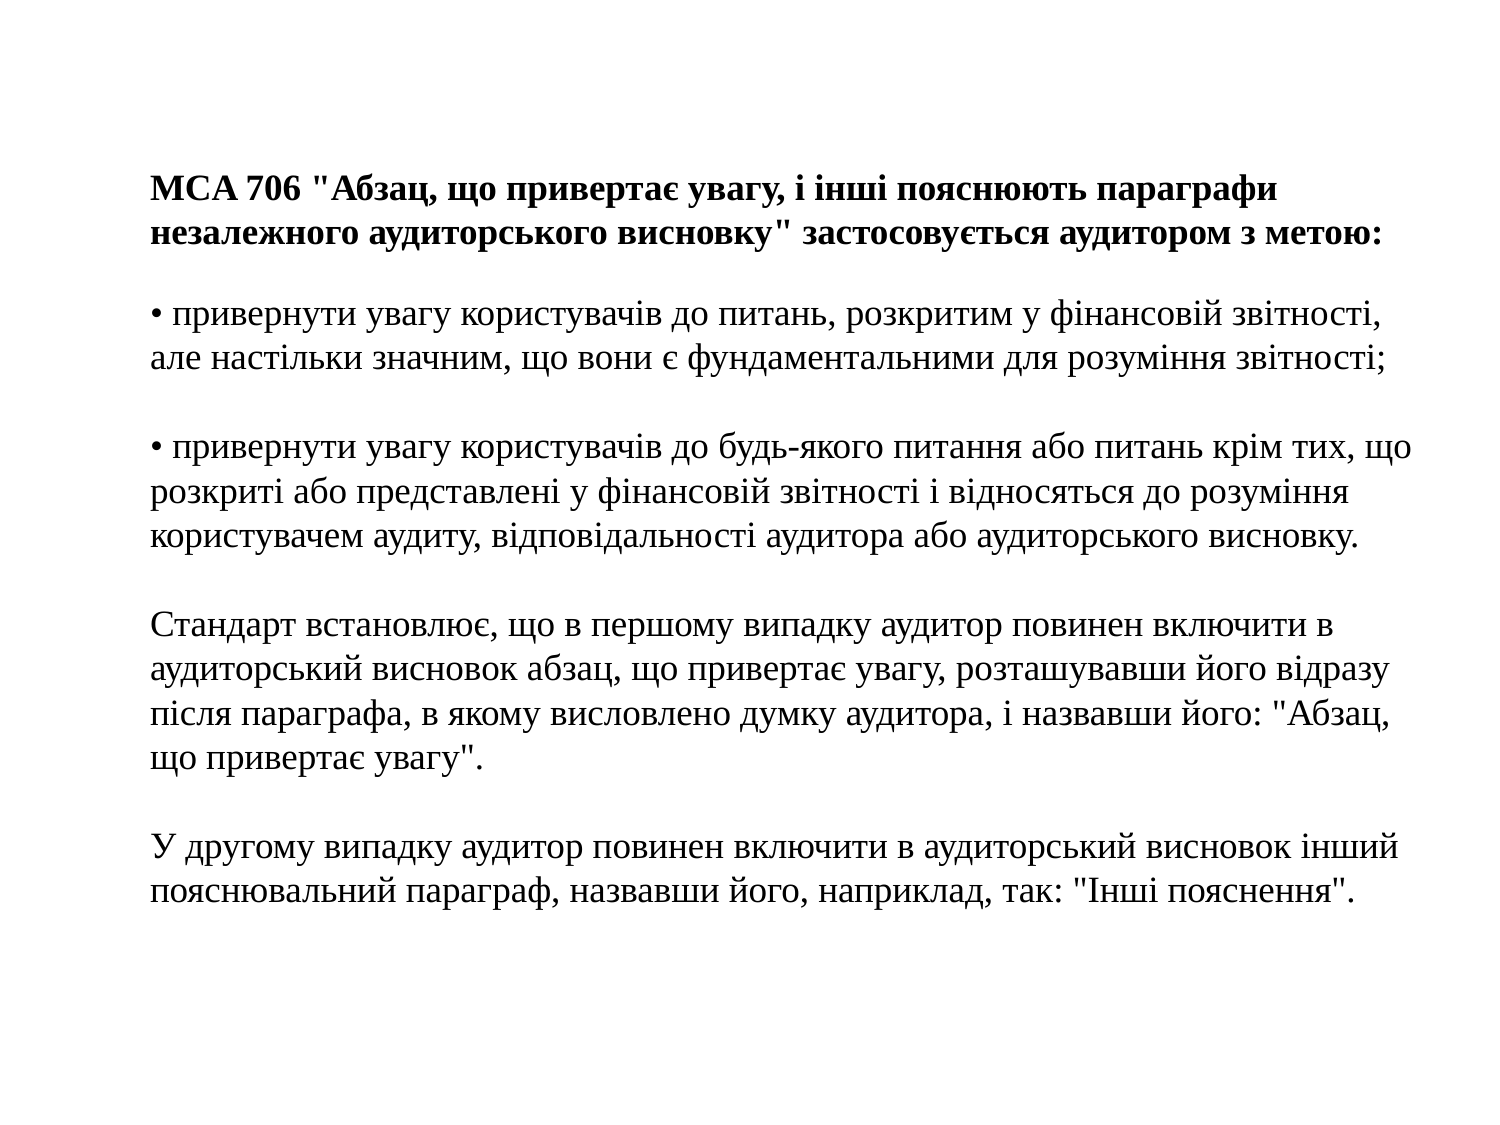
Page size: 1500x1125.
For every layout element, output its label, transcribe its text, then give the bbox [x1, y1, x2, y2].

title MCA 706 "Абзац, що привертає увагу, і інші пояснюють параграфи незалежного аудиторського висновку" застосовується аудитором з метою: • привернути увагу користувачів до питань, розкритим у фінансовій звітності, але настільки значним, що вони є фундаментальними для розуміння звітності; • привернути увагу користувачів до будь-якого питання або питань крім тих, що розкриті або представлені у фінансовій звітності і відносяться до розуміння користувачем аудиту, відповідальності аудитора або аудиторського висновку. Стандарт встановлює, що в першому випадку аудитор повинен включити в аудиторський висновок абзац, що привертає увагу, розташувавши його відразу після параграфа, в якому висловлено думку аудитора, і назвавши його: "Абзац, що привертає увагу". У другому випадку аудитор повинен включити в аудиторський висновок інший пояснювальний параграф, назвавши його, наприклад, так: "Інші пояснення". [150, 102, 1425, 1044]
